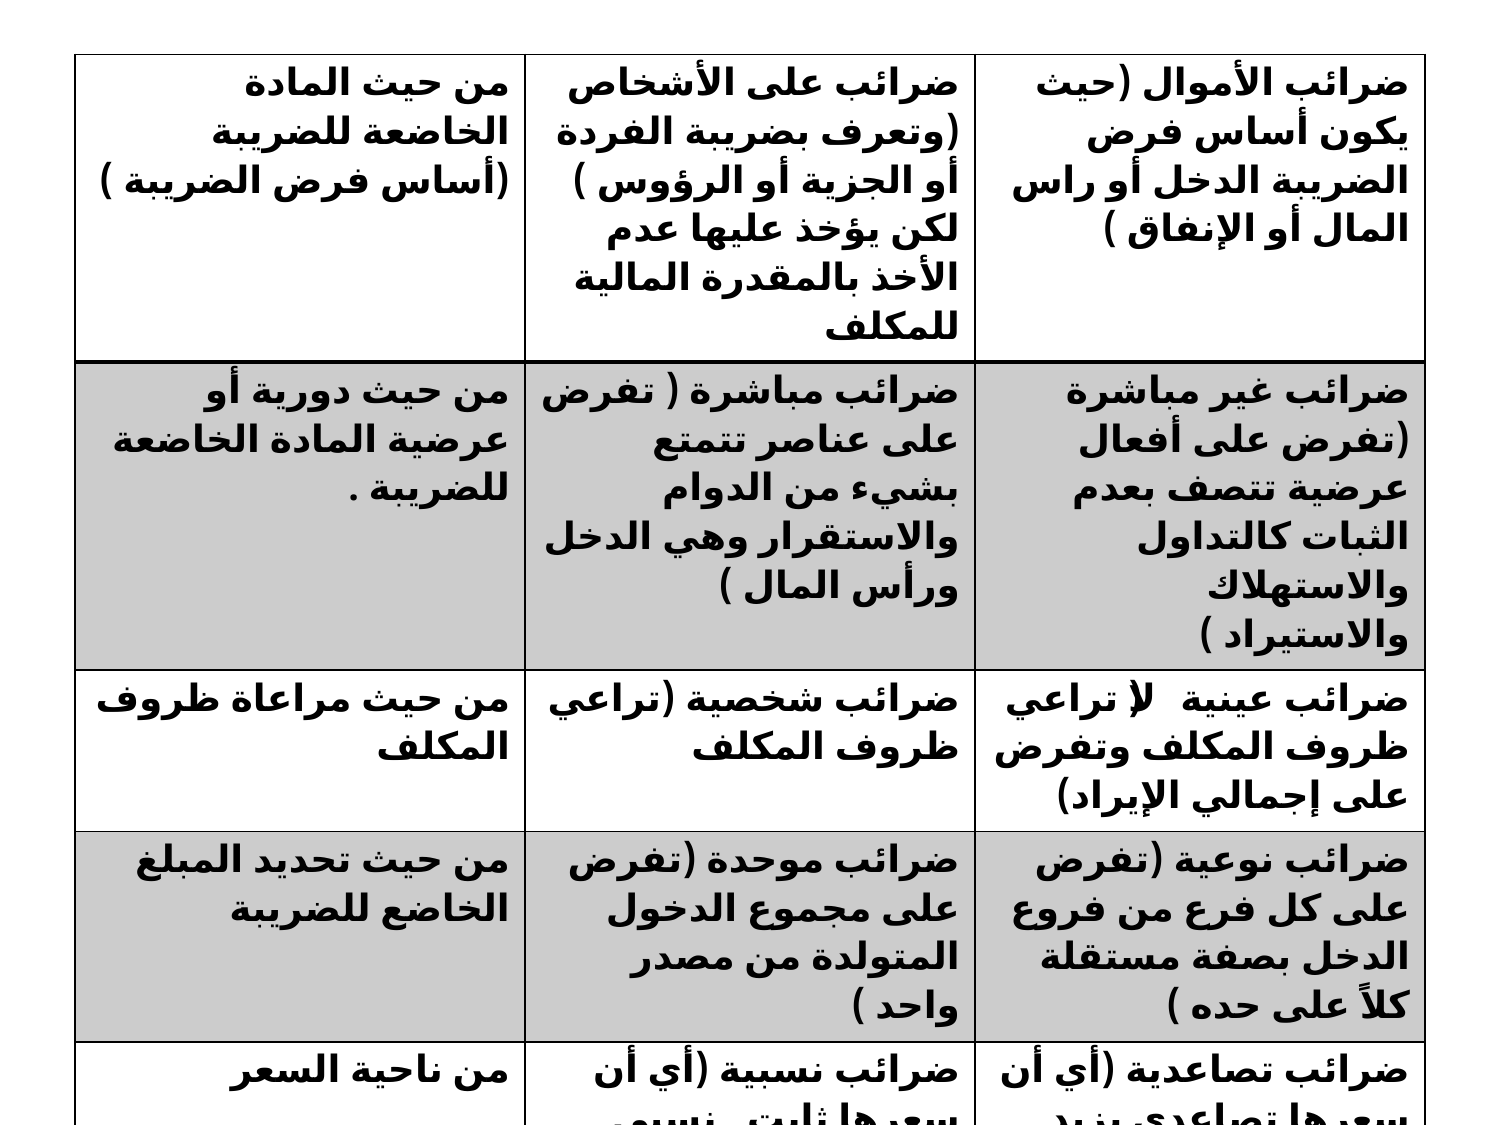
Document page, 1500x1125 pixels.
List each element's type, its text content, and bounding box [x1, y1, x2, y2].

table_cell من حيث مراعاة ظروف المكلف [76, 671, 524, 831]
table_cell ضرائب مباشرة ( تفرض على عناصر تتمتع بشيء من الدوام والاستقرار وهي الدخل ورأس المال ) [526, 364, 974, 669]
table_cell ضرائب عينية (لا تراعي ظروف المكلف وتفرض على إجمالي الإيراد) [976, 671, 1424, 831]
table_cell ضرائب تصاعدية (أي أن سعرها تصاعدي يزيد بزيادة المبلغ الخاضع للضريبة [976, 1043, 1424, 1125]
table_cell ضرائب نسبية (أي أن سعرها ثابت , نسبي مهما اختلف الدخل الخاضع للضريبة ) [526, 1043, 974, 1125]
table_cell ضرائب نوعية (تفرض على كل فرع من فروع الدخل بصفة مستقلة كلاً على حده ) [976, 832, 1424, 1041]
table_cell من ناحية السعر [76, 1043, 524, 1125]
table_cell ضرائب شخصية (تراعي ظروف المكلف [526, 671, 974, 831]
table_cell من حيث دورية أو عرضية المادة الخاضعة للضريبة . [76, 364, 524, 669]
table_header من حيث المادة الخاضعة للضريبة (أساس فرض الضريبة ) [76, 55, 524, 360]
table_cell ضرائب غير مباشرة (تفرض على أفعال عرضية تتصف بعدم الثبات كالتداول والاستهلاك والاستيراد ) [976, 364, 1424, 669]
table_header ضرائب الأموال (حيث يكون أساس فرض الضريبة الدخل أو راس المال أو الإنفاق ) [976, 55, 1424, 360]
table_cell ضرائب موحدة (تفرض على مجموع الدخول المتولدة من مصدر واحد ) [526, 832, 974, 1041]
table_cell من حيث تحديد المبلغ الخاضع للضريبة [76, 832, 524, 1041]
table_header ضرائب على الأشخاص (وتعرف بضريبة الفردة أو الجزية أو الرؤوس ) لكن يؤخذ عليها عدم الأخذ بالمقدرة المالية للمكلف [526, 55, 974, 360]
